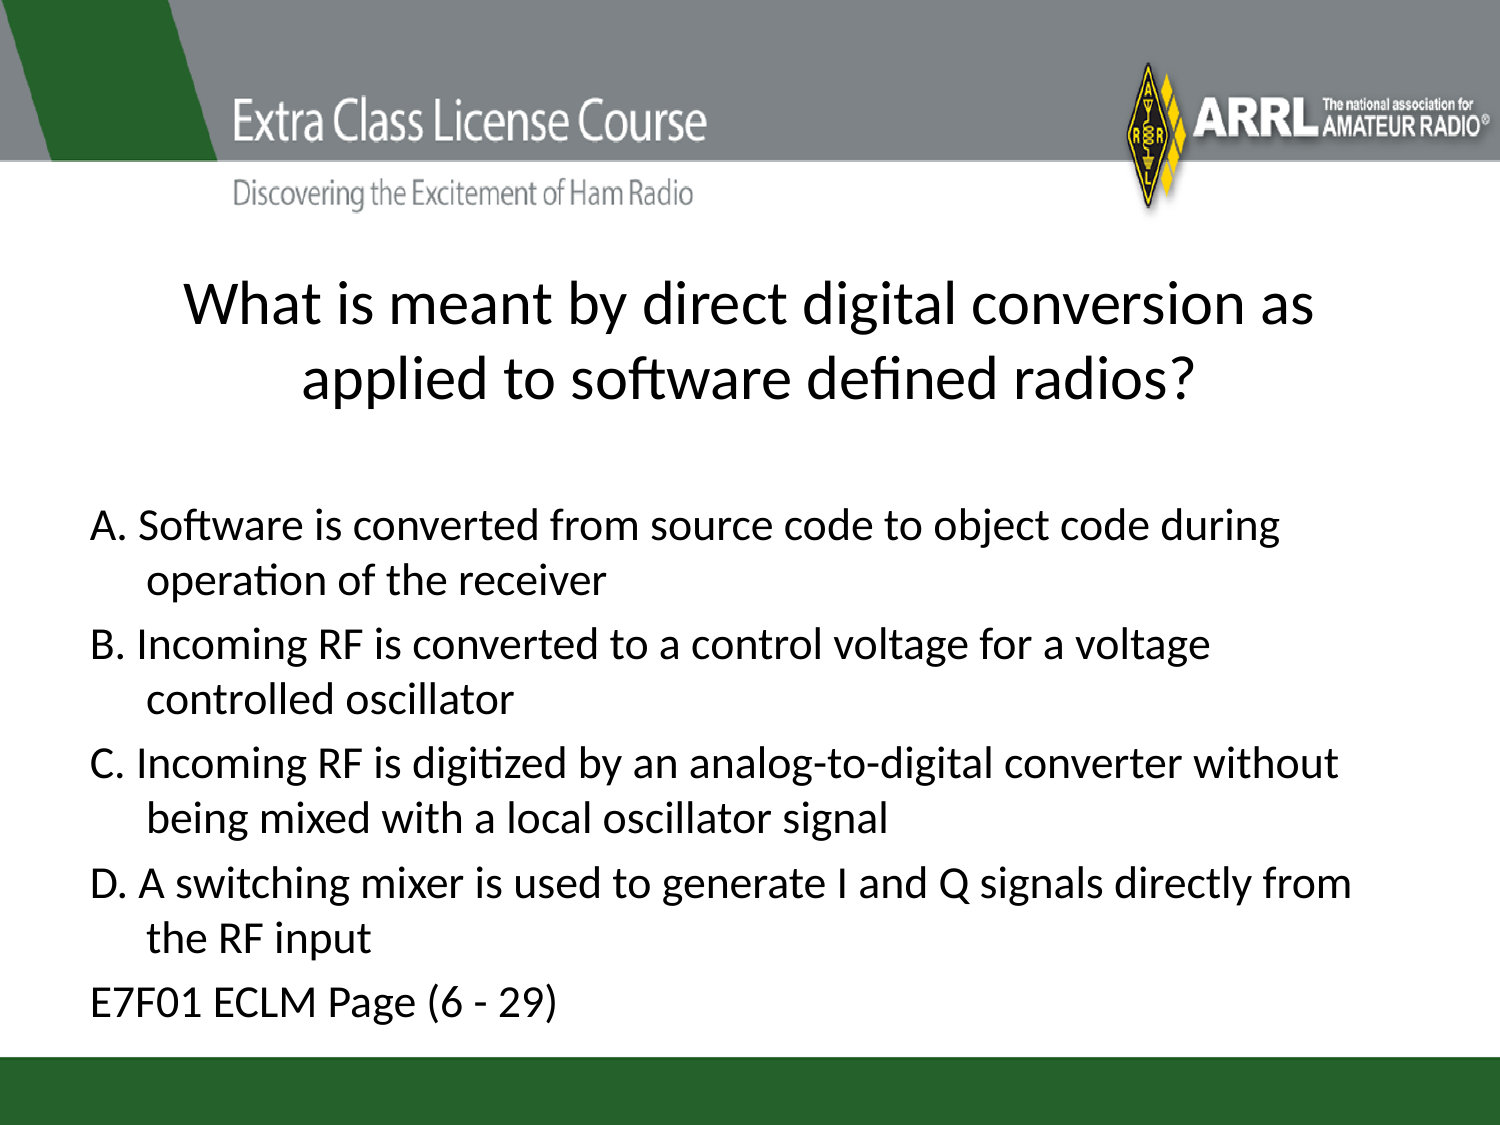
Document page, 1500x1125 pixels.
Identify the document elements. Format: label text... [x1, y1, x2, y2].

picture [0, 0, 1500, 1125]
list A. Software is converted from source code to object code during operation of the receiver B. Incoming RF is converted to a control voltage for a voltage controlled oscillator C. Incoming RF is digitized by an analog-to-digital converter without being mixed with a local oscillator signal D. A switching mixer is used to generate I and Q signals directly from the RF input E7F01 ECLM Page (6 - 29) [75, 487, 1425, 1005]
title What is meant by direct digital conversion as applied to software defined radios? [75, 254, 1425, 435]
